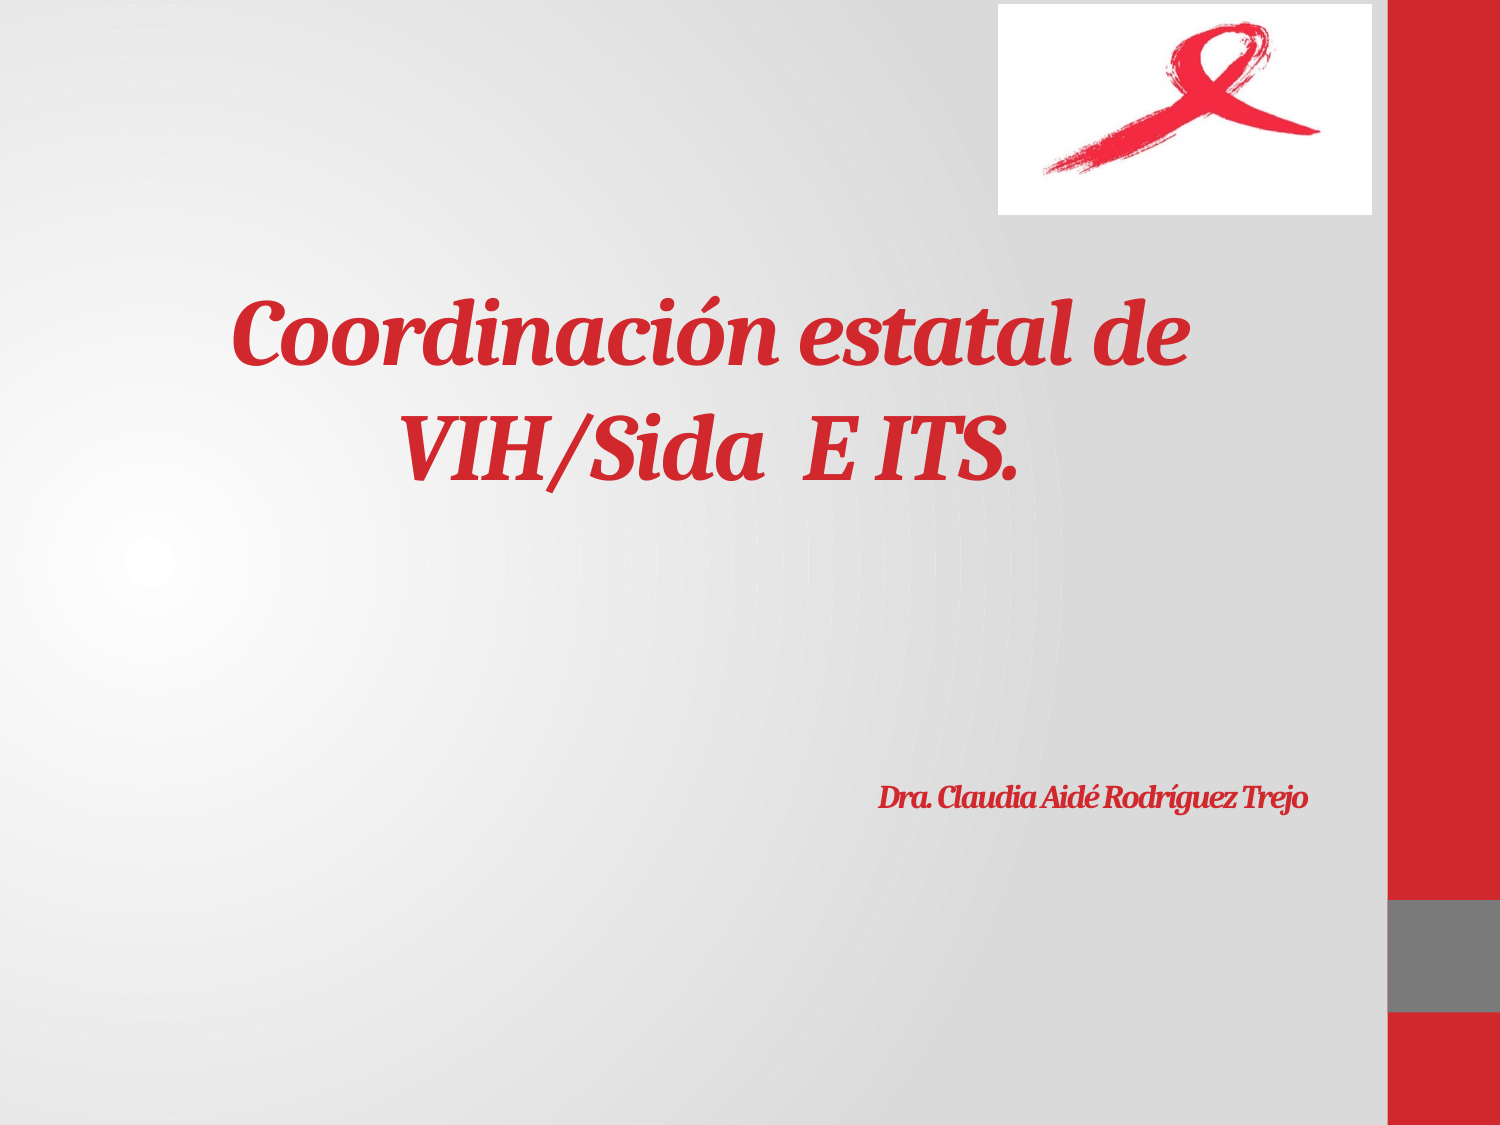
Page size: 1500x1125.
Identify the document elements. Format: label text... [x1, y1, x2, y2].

list Coordinación estatal de VIH/Sida E ITS. Dra. Claudia Aidé Rodríguez Trejo [75, 262, 1325, 1050]
picture [997, 4, 1372, 216]
